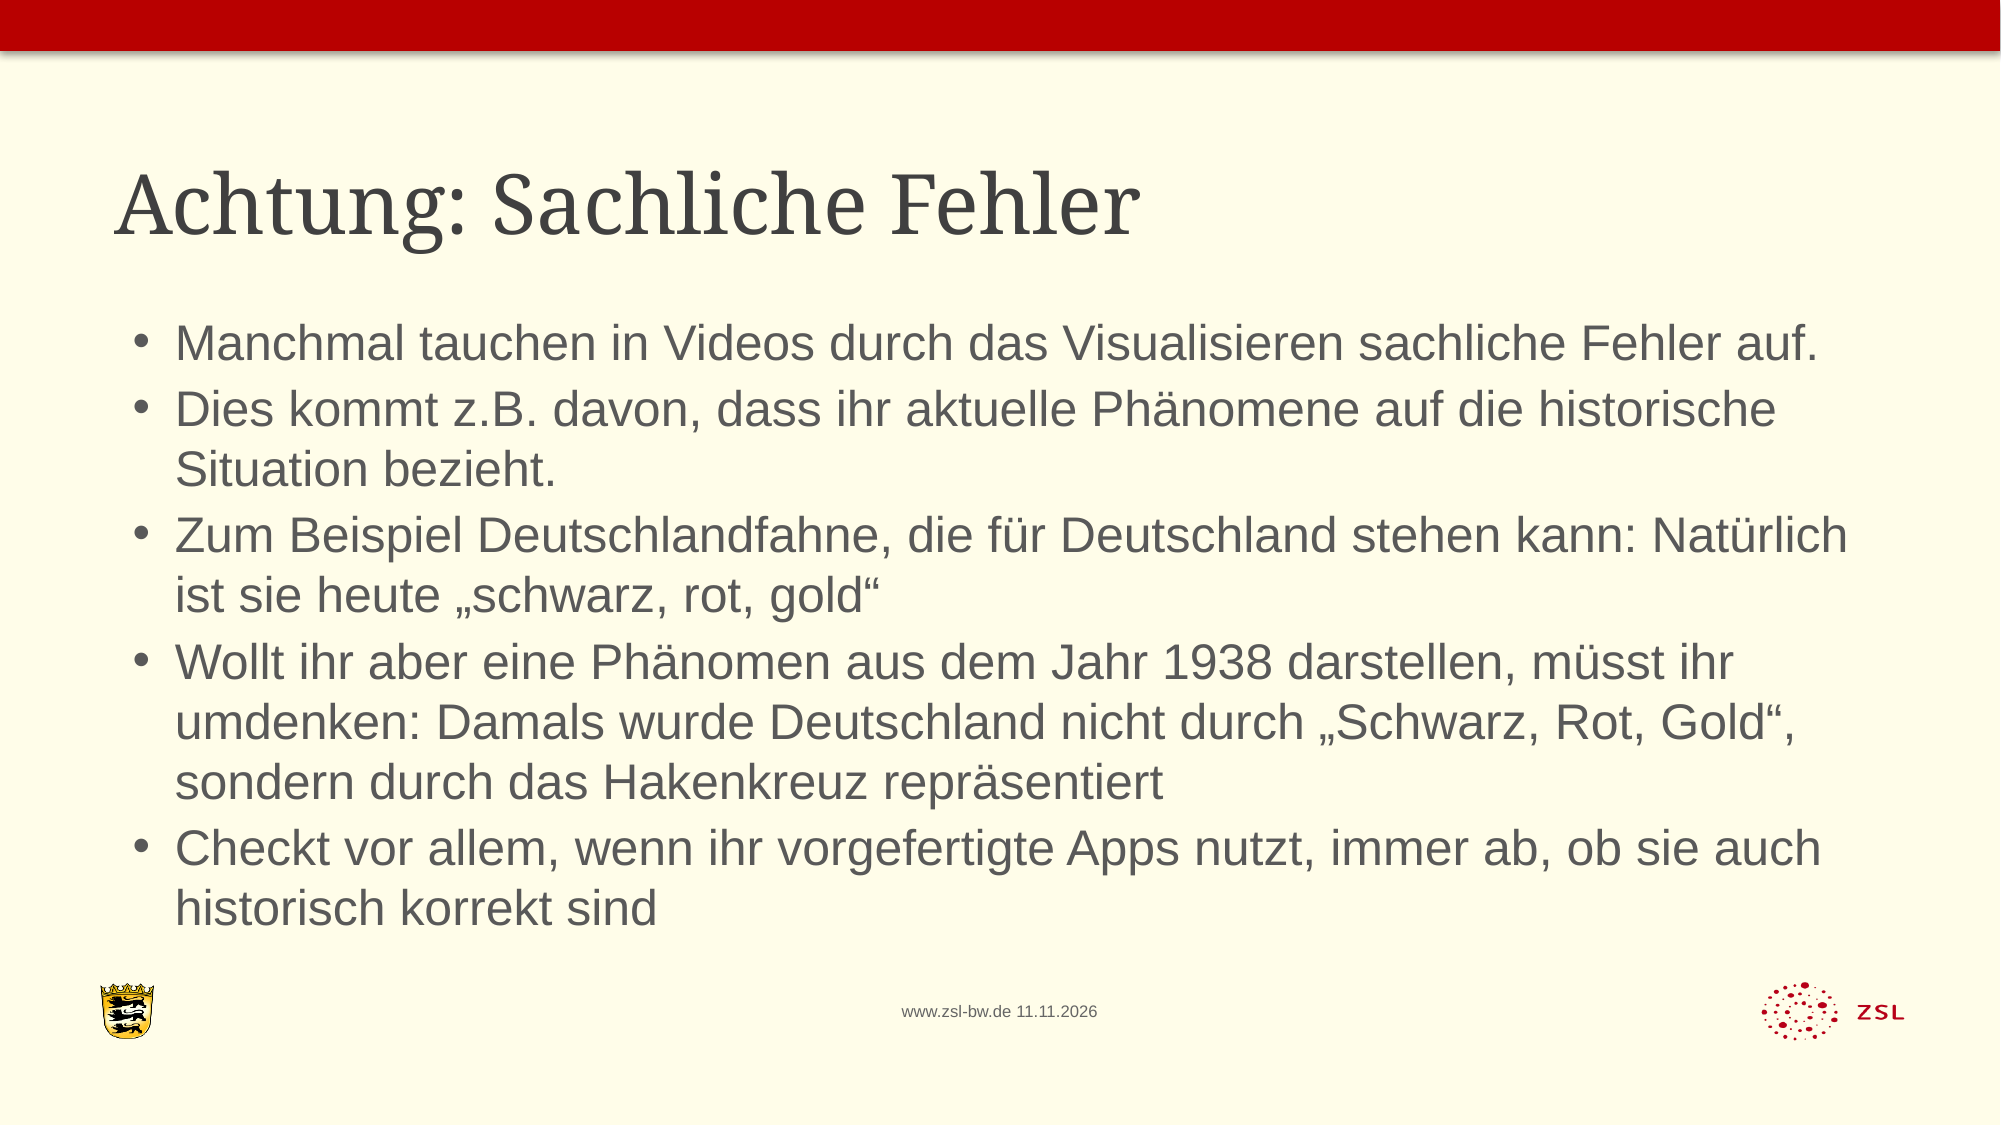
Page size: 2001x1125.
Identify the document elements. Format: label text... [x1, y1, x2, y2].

picture [98, 981, 156, 1041]
picture [1760, 981, 1905, 1041]
list Manchmal tauchen in Videos durch das Visualisieren sachliche Fehler auf. Dies kommt z.B. davon, dass ihr aktuelle Phänomene auf die historische Situation bezieht. Zum Beispiel Deutschlandfahne, die für Deutschland stehen kann: Natürlich ist sie heute „schwarz, rot, gold“ Wollt ihr aber eine Phänomen aus dem Jahr 1938 darstellen, müsst ihr umdenken: Damals wurde Deutschland nicht durch „Schwarz, Rot, Gold“, sondern durch das Hakenkreuz repräsentiert Checkt vor allem, wenn ihr vorgefertigte Apps nutzt, immer ab, ob sie auch historisch korrekt sind [99, 302, 1900, 965]
title Achtung: Sachliche Fehler [99, 113, 1900, 289]
